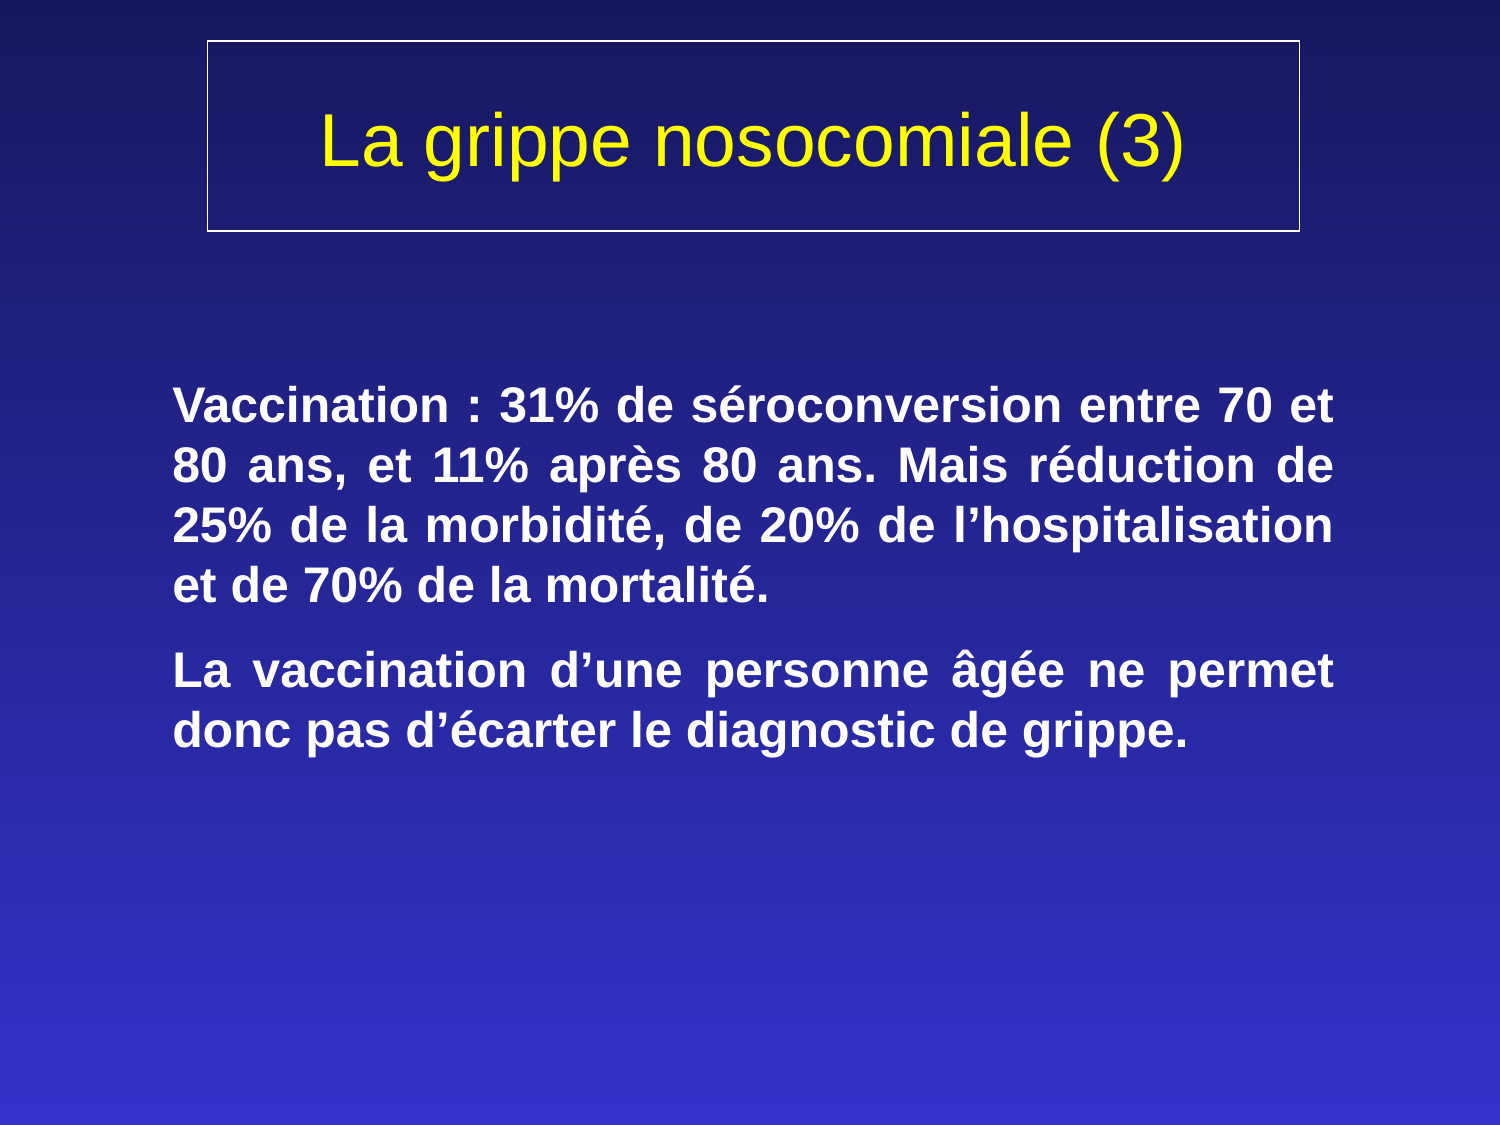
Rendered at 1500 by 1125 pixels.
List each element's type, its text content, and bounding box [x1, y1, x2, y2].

title La grippe nosocomiale (3) [207, 40, 1300, 232]
text_box Vaccination : 31% de séroconversion entre 70 et 80 ans, et 11% après 80 ans. Mais réduction de 25% de la morbidité, de 20% de l’hospitalisation et de 70% de la mortalité. La vaccination d’une personne âgée ne permet donc pas d’écarter le diagnostic de grippe. [157, 364, 1350, 765]
